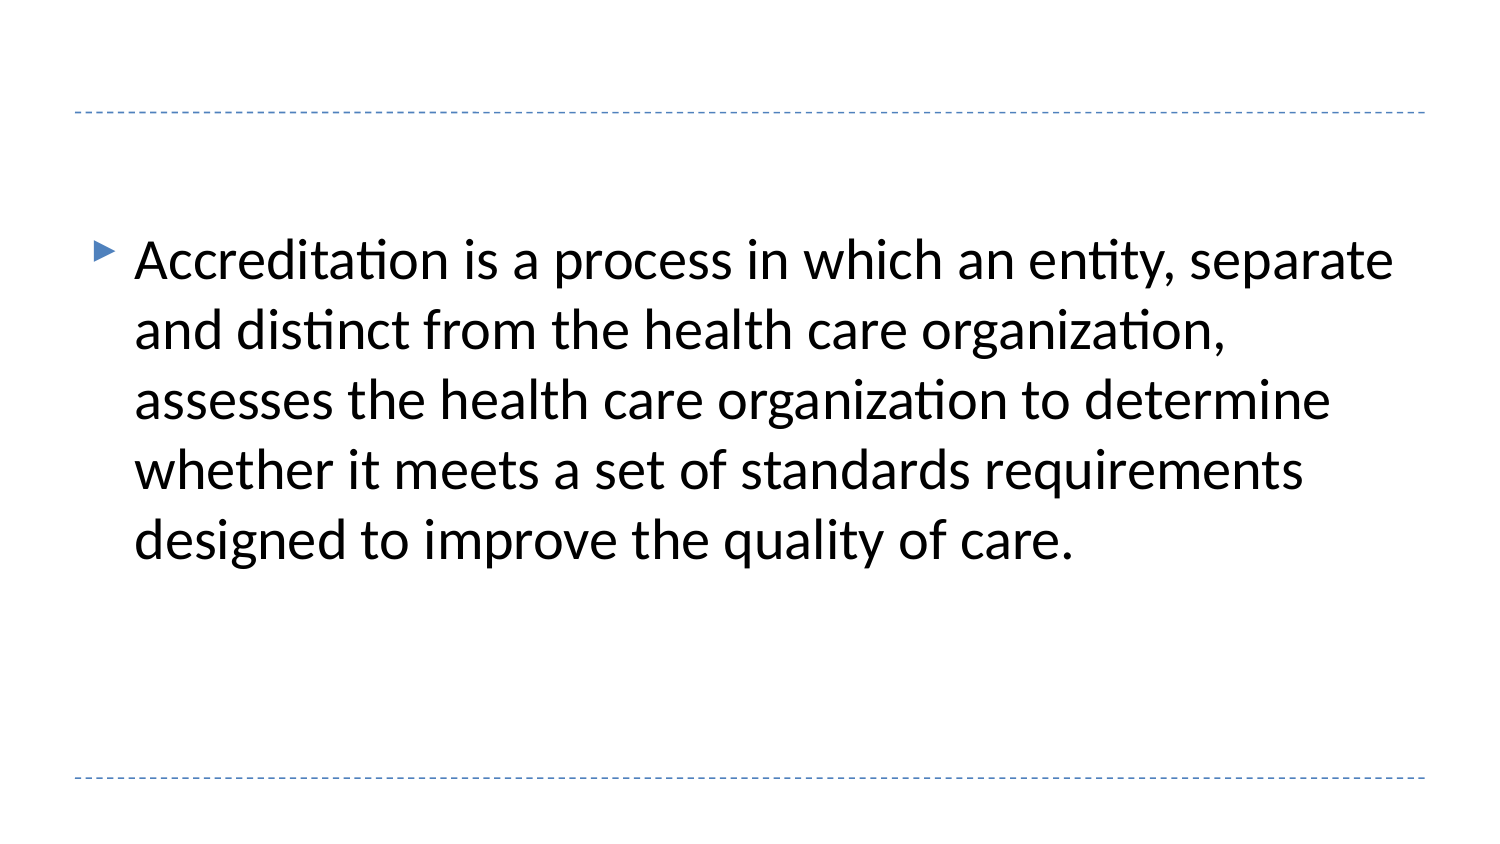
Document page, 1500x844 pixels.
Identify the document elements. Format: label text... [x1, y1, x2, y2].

list Accreditation is a process in which an entity, separate and distinct from the health care organization, assesses the health care organization to determine whether it meets a set of standards requirements designed to improve the quality of care. [74, 131, 1426, 779]
